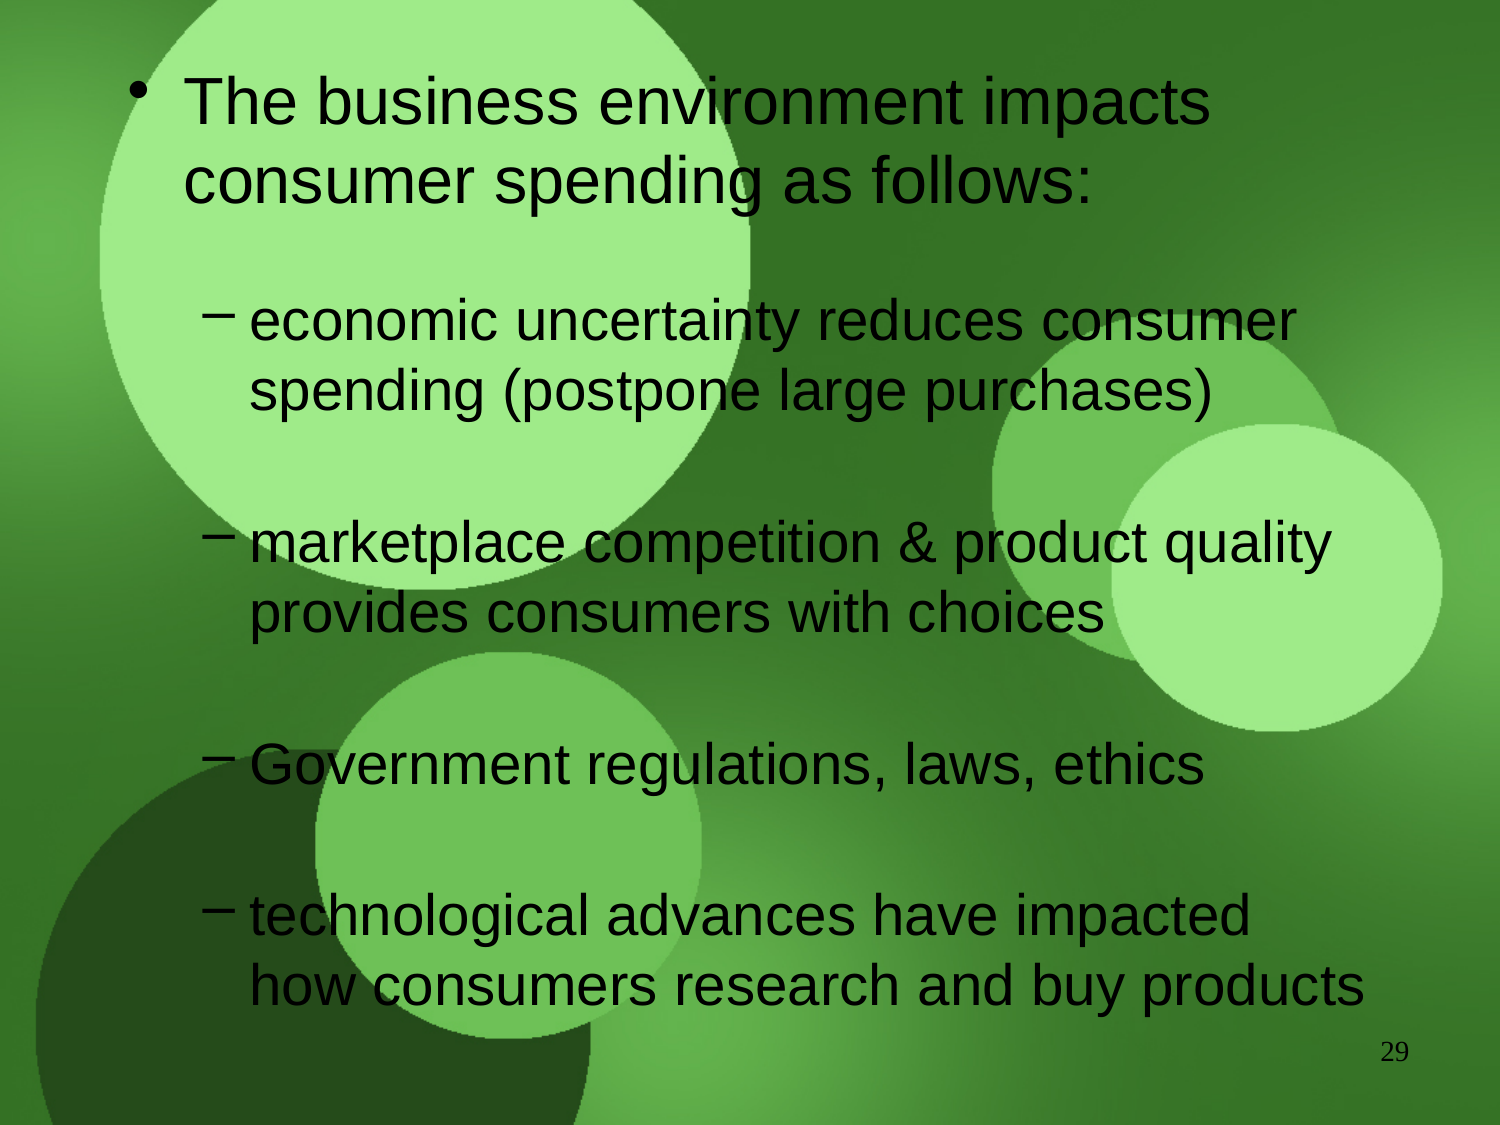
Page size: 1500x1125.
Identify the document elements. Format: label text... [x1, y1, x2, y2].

list economic uncertainty reduces consumer spending (postpone large purchases) marketplace competition & product quality provides consumers with choices Government regulations, laws, ethics technological advances have impacted how consumers research and buy products [112, 274, 1388, 1038]
picture [0, 0, 1500, 1125]
slide_number 29 [1074, 1024, 1426, 1103]
text_box The business environment impacts consumer spending as follows: [112, 50, 1400, 250]
